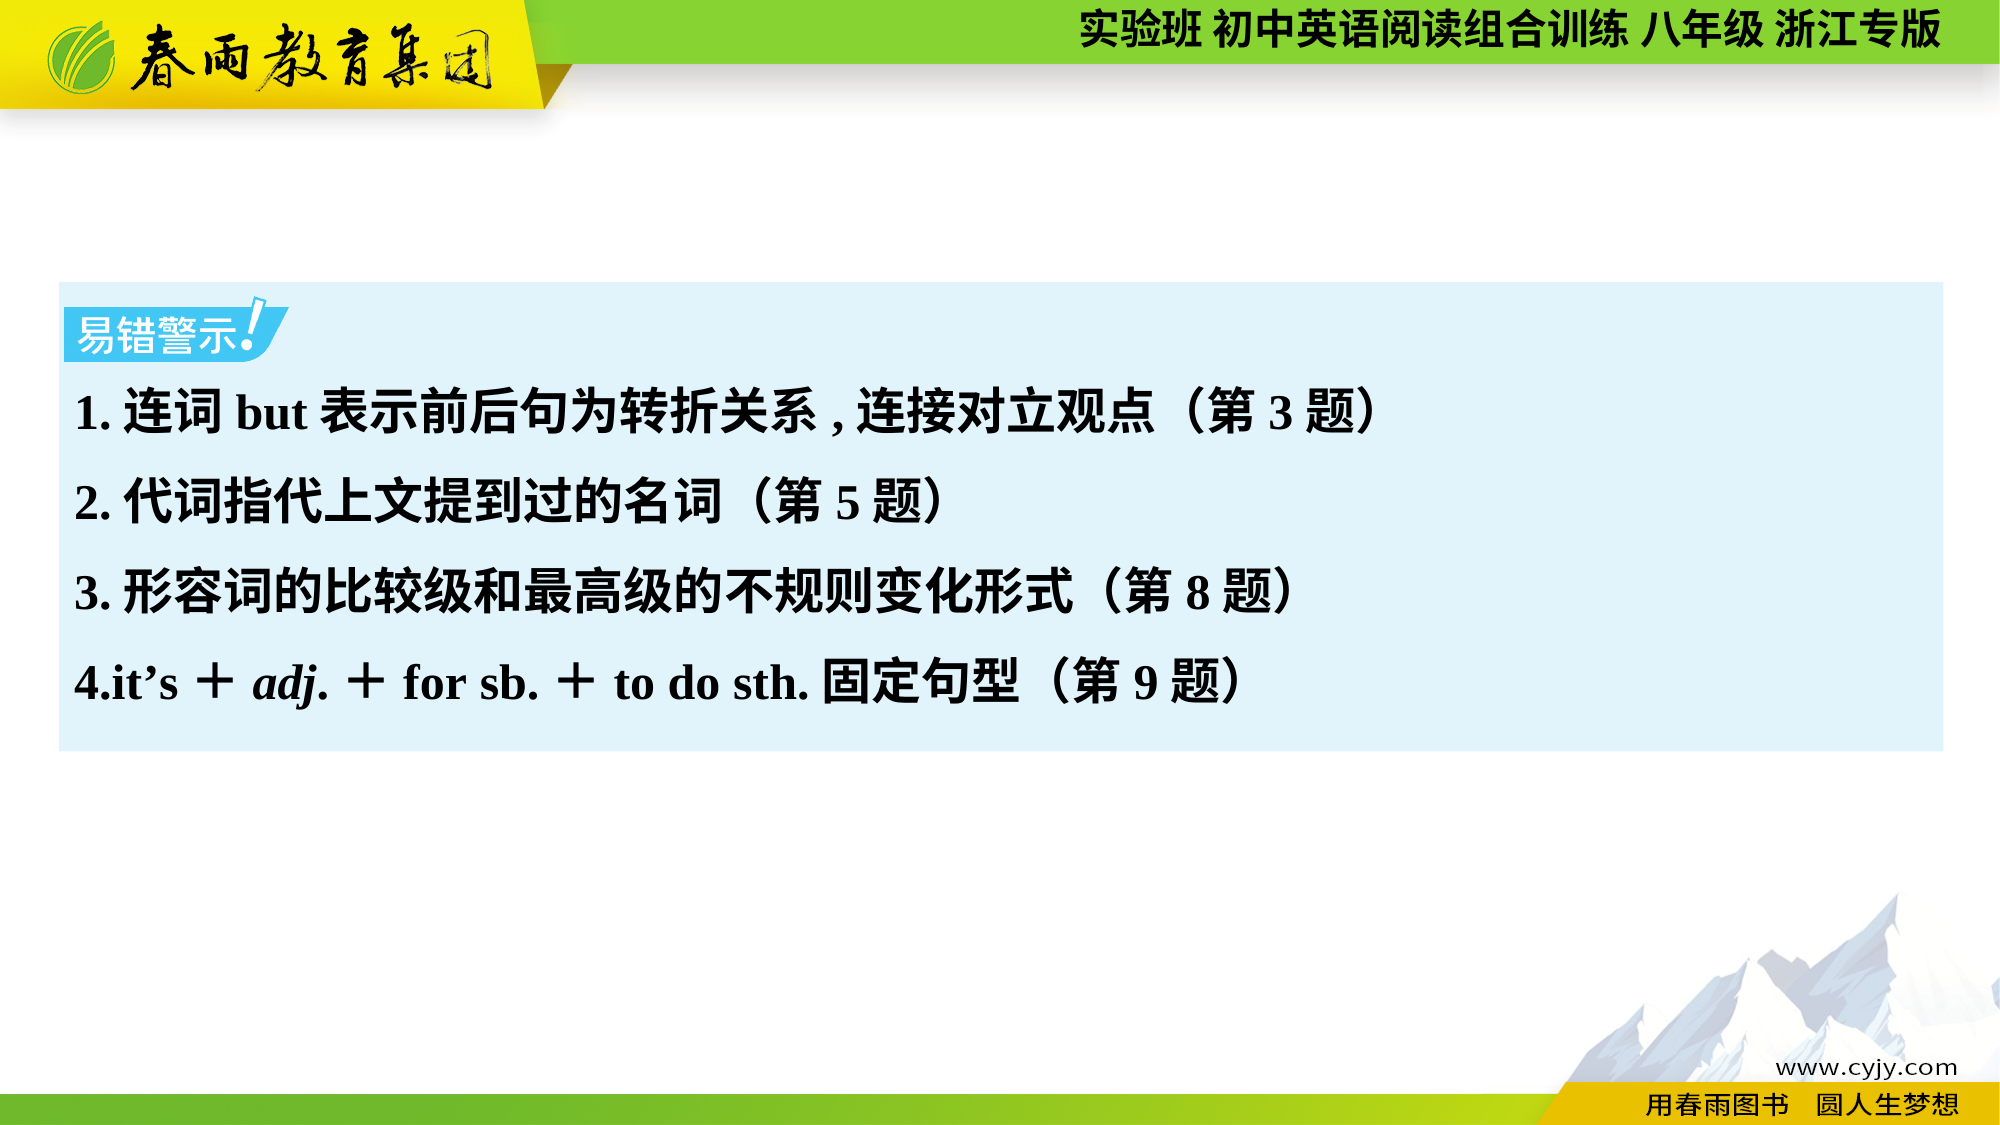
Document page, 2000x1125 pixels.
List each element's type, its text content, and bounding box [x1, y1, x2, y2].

picture [0, 0, 2000, 1125]
list 1.连词but表示前后句为转折关系,连接对立观点（第3题） 2.代词指代上文提到过的名词（第5题） 3.形容词的比较级和最高级的不规则变化形式（第8题） 4.it’s＋adj.＋for sb.＋to do sth.固定句型（第9题） [59, 281, 1944, 752]
